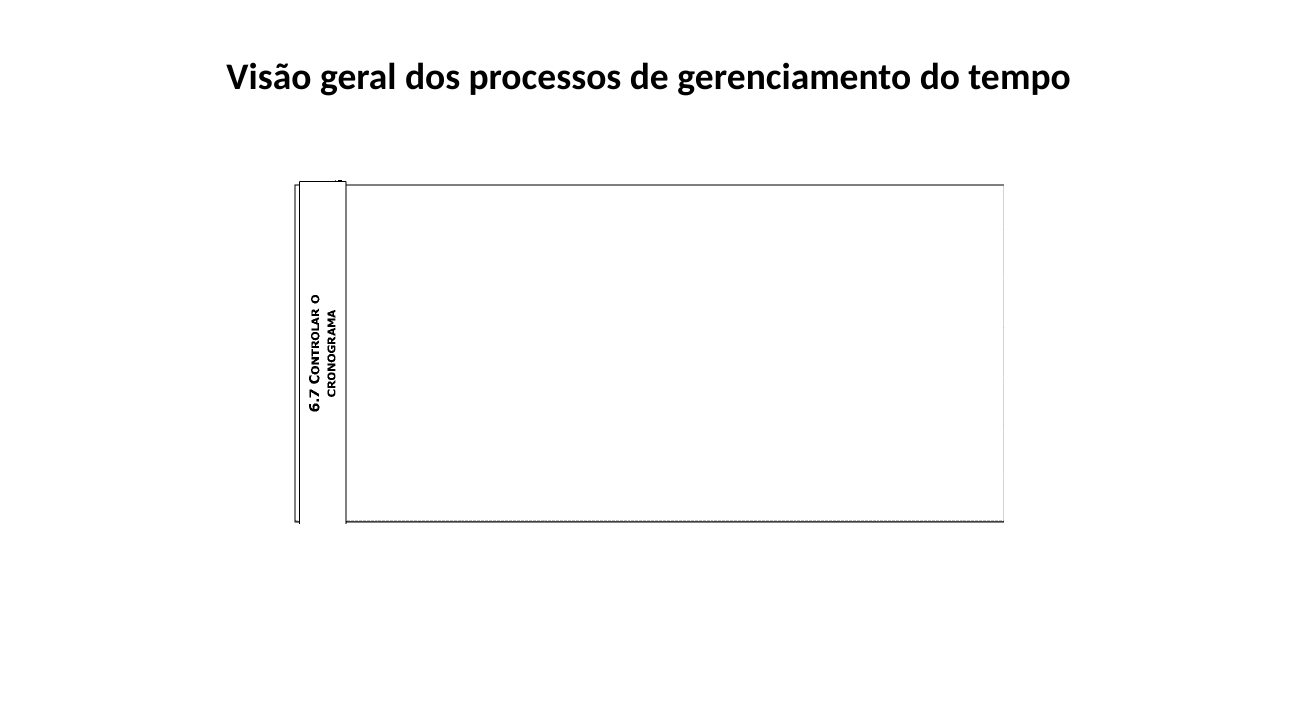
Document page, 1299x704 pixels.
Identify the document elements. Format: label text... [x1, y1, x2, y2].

picture [294, 180, 1004, 524]
text_box Visão geral dos processos de gerenciamento do tempo [0, 44, 1299, 106]
